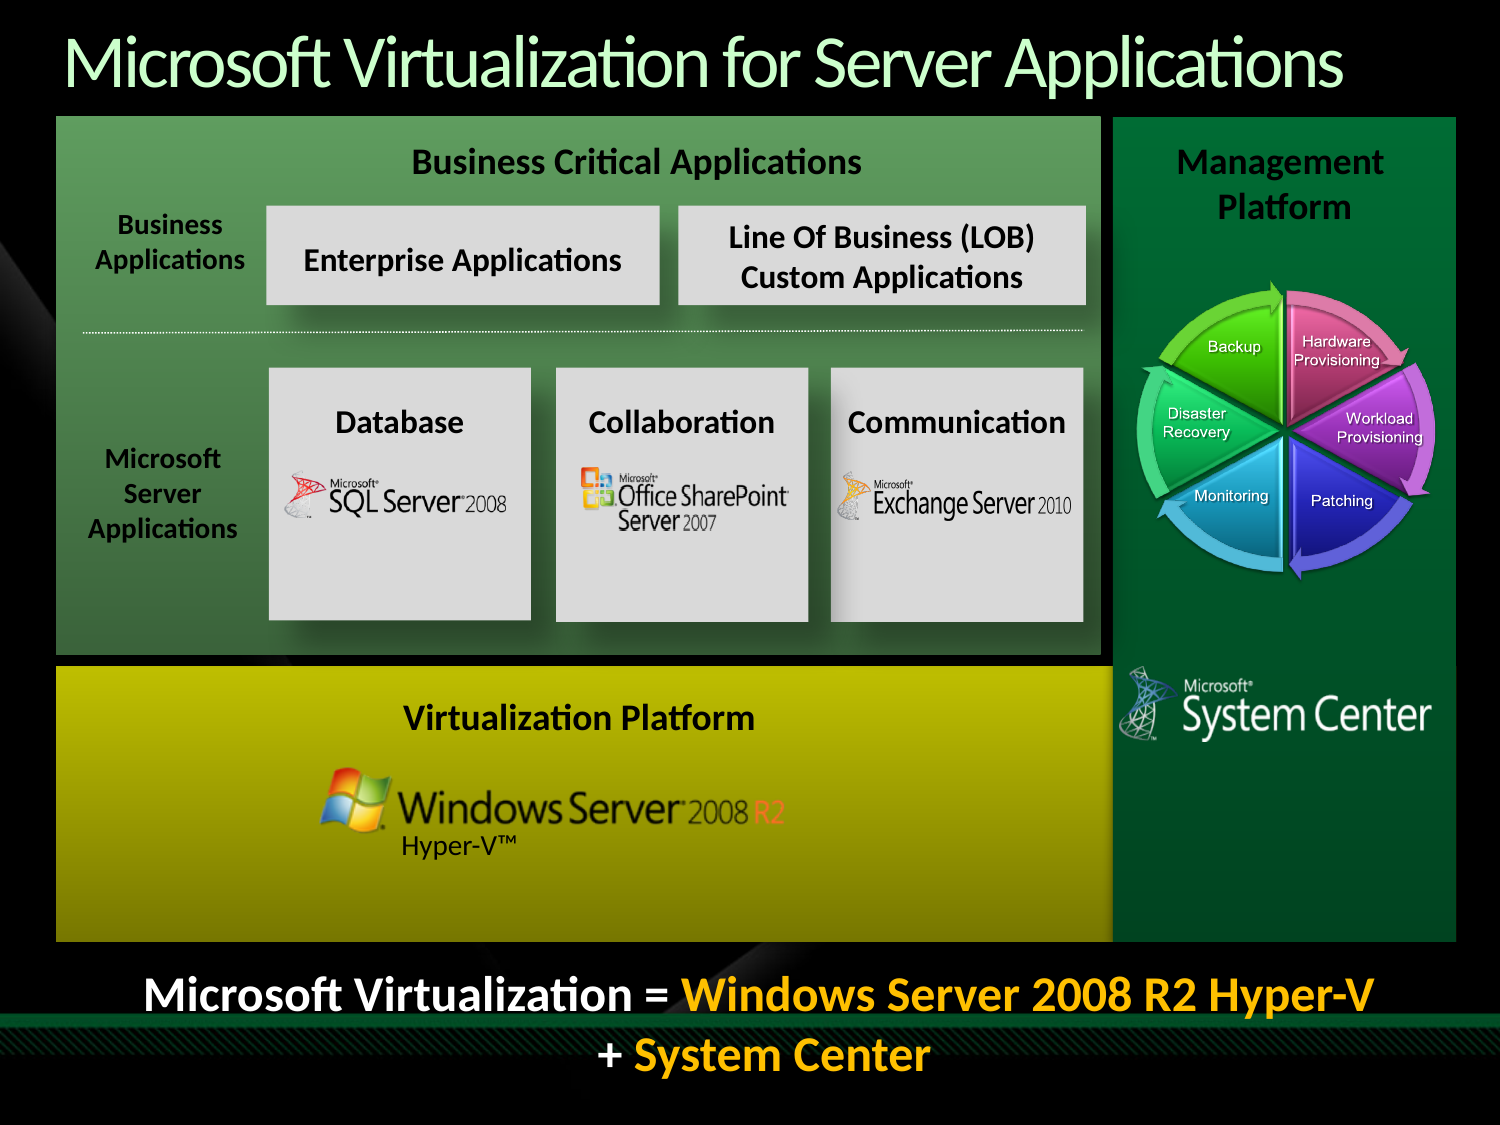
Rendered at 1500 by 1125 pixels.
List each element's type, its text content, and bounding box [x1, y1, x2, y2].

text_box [55, 116, 1500, 942]
picture [0, 0, 1500, 1125]
title Microsoft Virtualization for Server Applications [62, 22, 1438, 104]
text_box Microsoft Virtualization = Windows Server 2008 R2 Hyper-V + System Center [60, 954, 1458, 1089]
